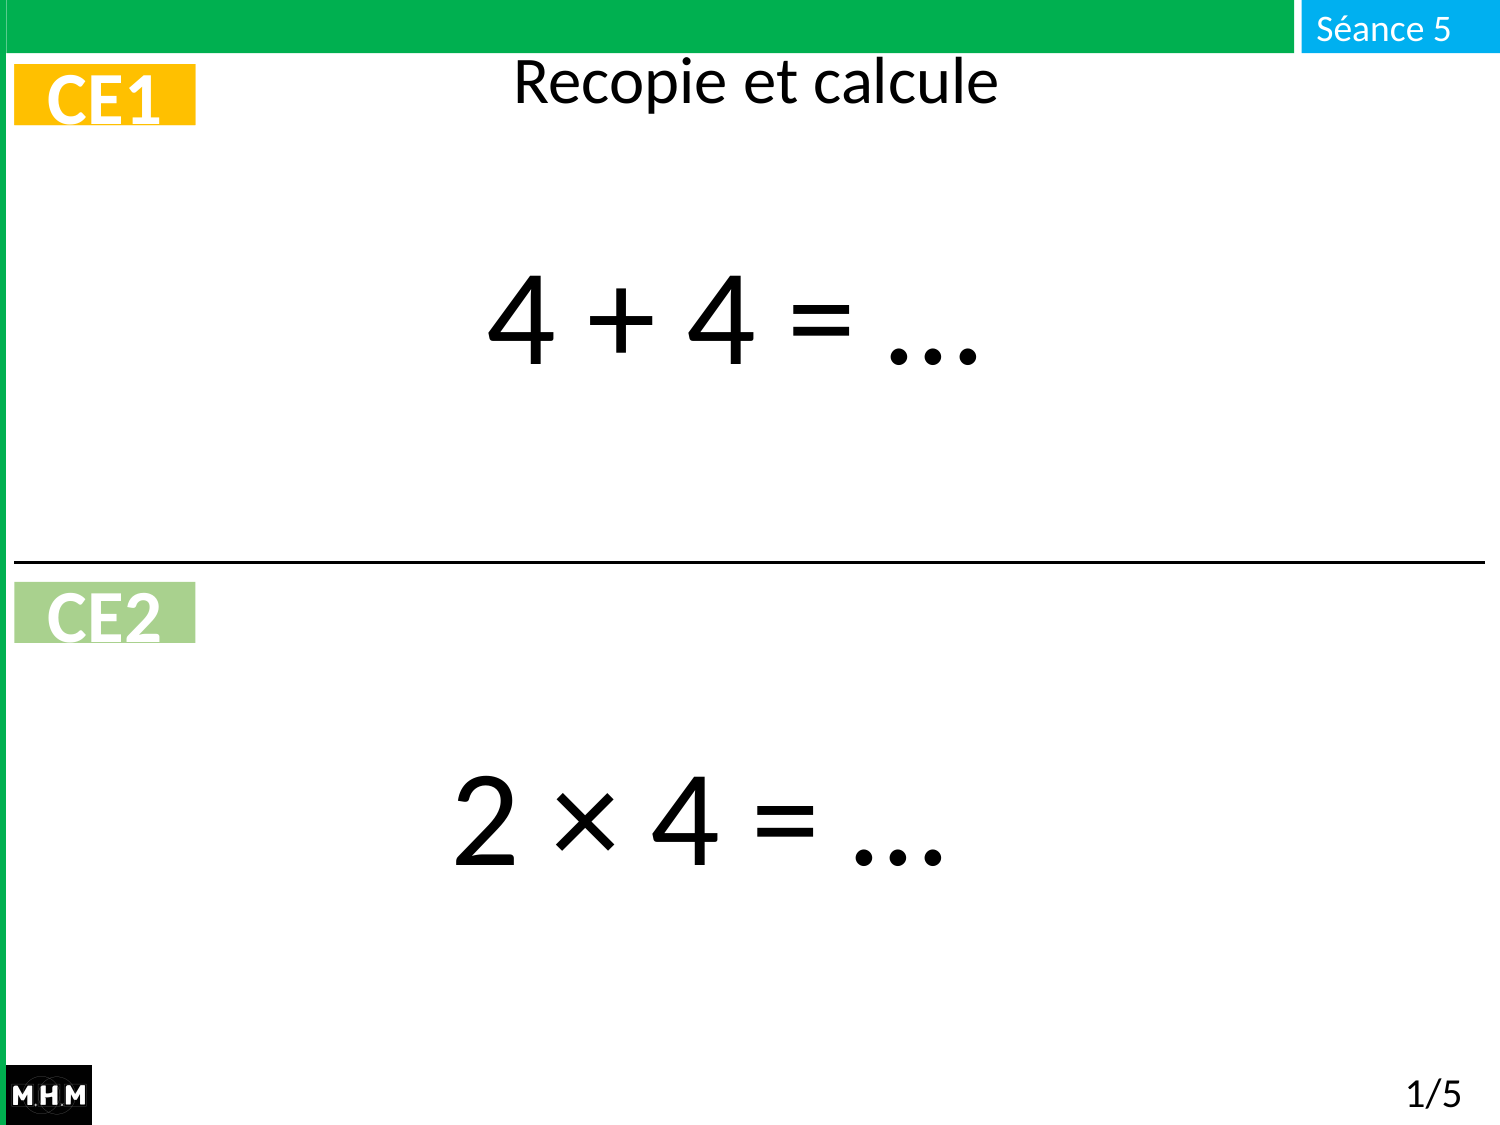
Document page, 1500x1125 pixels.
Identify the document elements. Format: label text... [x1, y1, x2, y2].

text_box CE1 [13, 63, 196, 126]
text_box 1/5 [1389, 1064, 1500, 1125]
picture [6, 1065, 92, 1125]
text_box CE2 [13, 581, 196, 644]
text_box 2 × 4 = … [290, 708, 1141, 903]
text_box Recopie et calcule [498, 29, 1252, 124]
text_box 4 + 4 = … [324, 219, 1175, 400]
